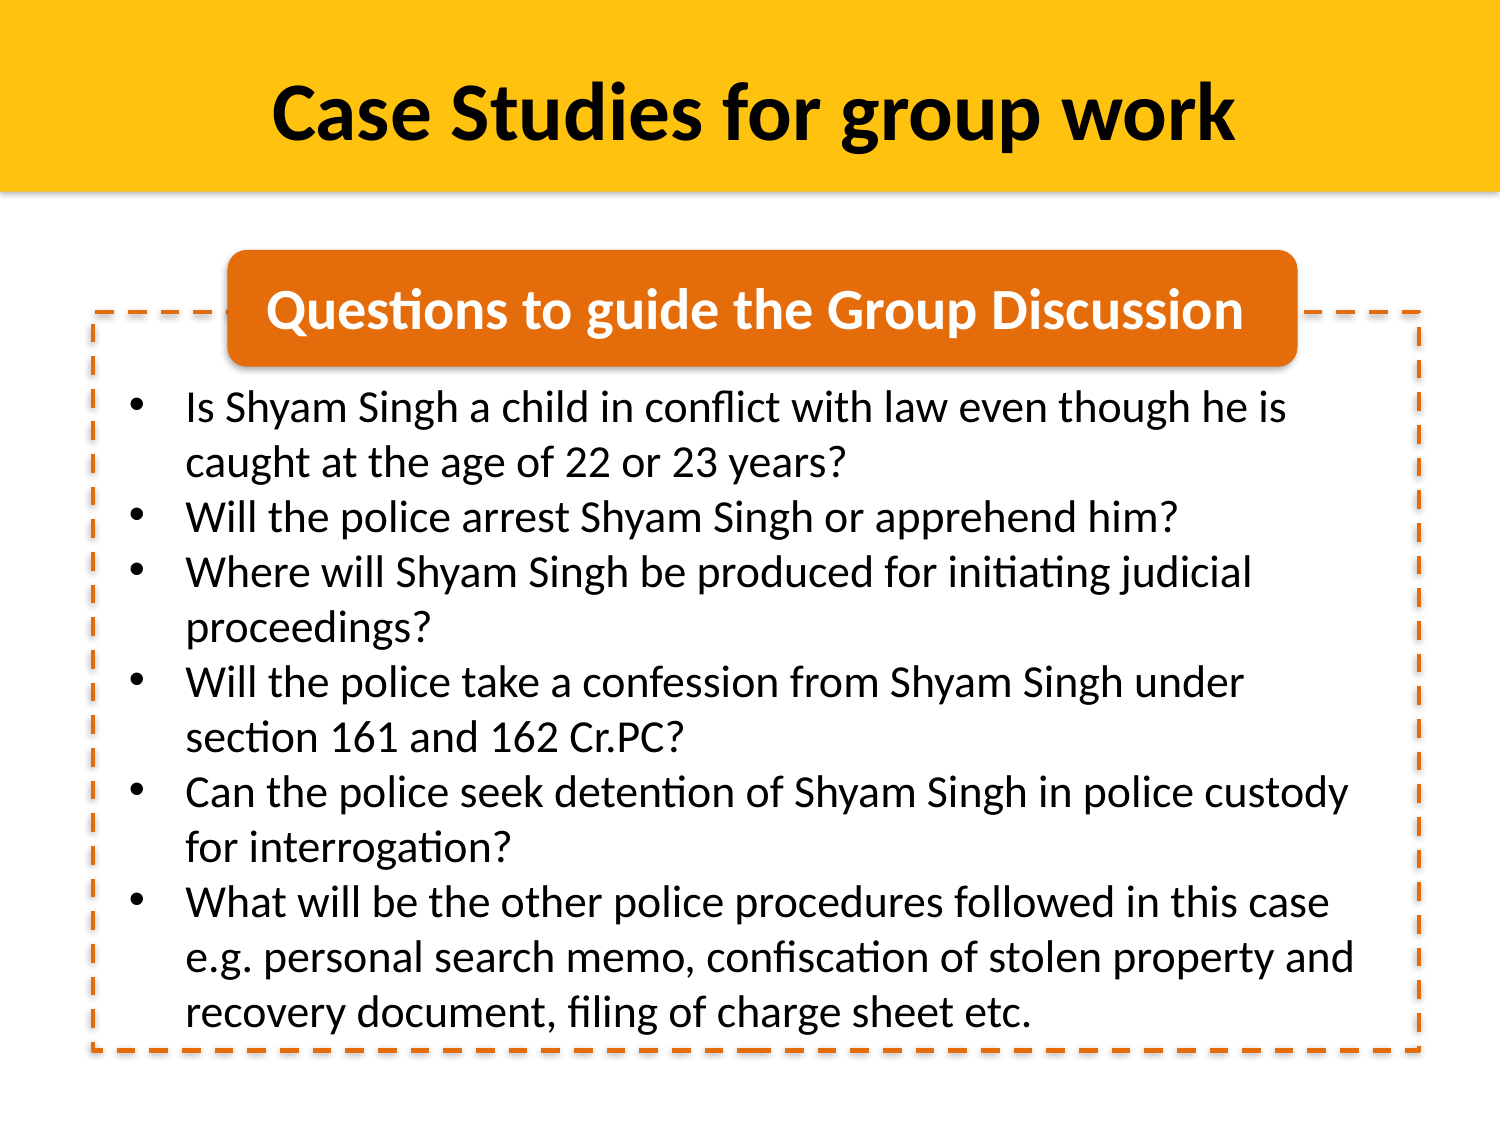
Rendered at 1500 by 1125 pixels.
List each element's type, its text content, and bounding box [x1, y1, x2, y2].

text_box Is Shyam Singh a child in conflict with law even though he is caught at the age of 22 or 23 years? Will the police arrest Shyam Singh or apprehend him? Where will Shyam Singh be produced for initiating judicial proceedings? Will the police take a confession from Shyam Singh under section 161 and 162 Cr.PC? Can the police seek detention of Shyam Singh in police custody for interrogation? What will be the other police procedures followed in this case e.g. personal search memo, confiscation of stolen property and recovery document, filing of charge sheet etc. [114, 369, 1396, 1044]
text_box Case Studies for group work [4, 49, 1500, 165]
text_box [92, 311, 1420, 1051]
text_box Questions to guide the Group Discussion [132, 264, 1365, 349]
text_box [226, 349, 1299, 368]
text_box [227, 249, 1298, 264]
